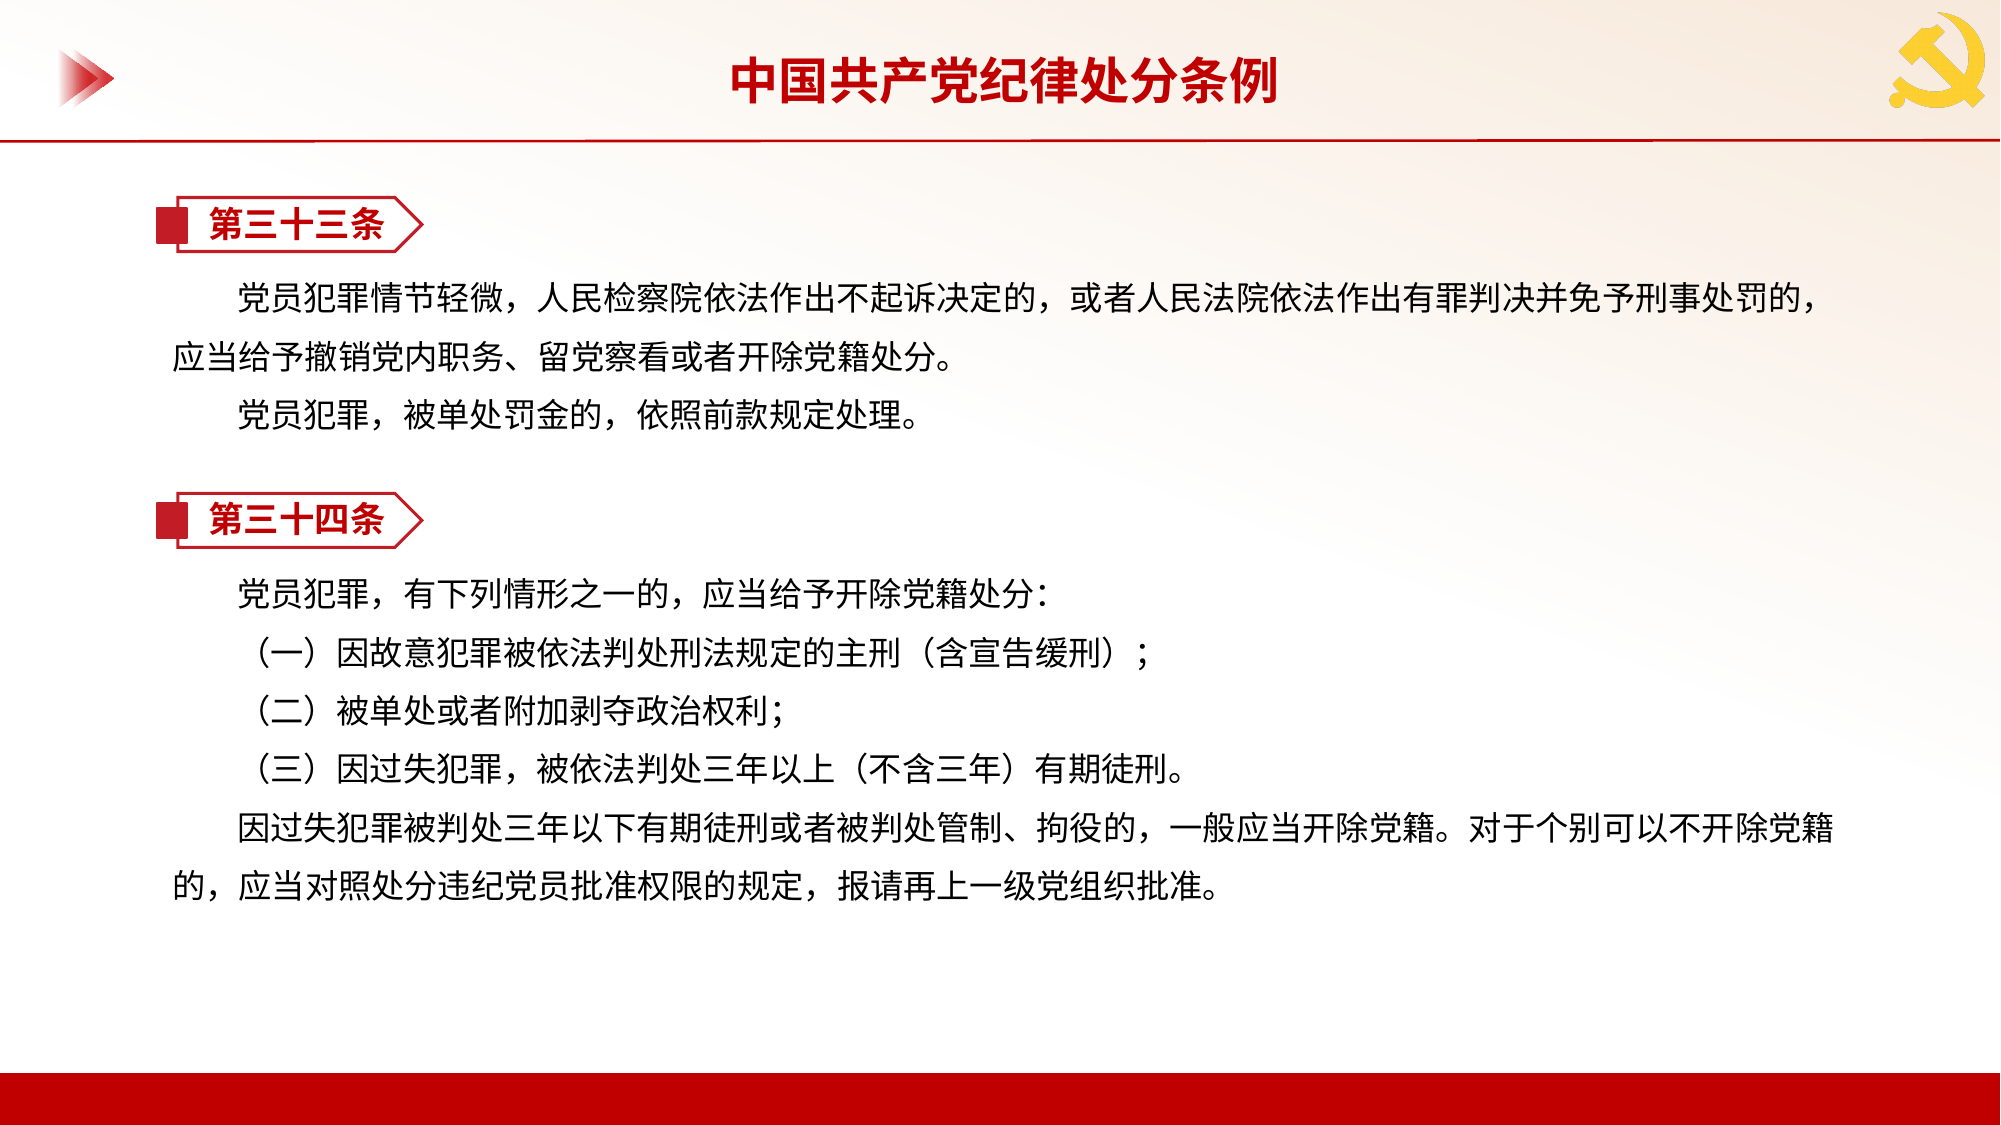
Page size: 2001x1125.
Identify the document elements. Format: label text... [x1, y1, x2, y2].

text_box [0, 1072, 2000, 1125]
picture [1889, 12, 1985, 108]
text_box 中国共产党纪律处分条例 [303, 29, 1705, 117]
text_box 党员犯罪情节轻微，人民检察院依法作出不起诉决定的，或者人民法院依法作出有罪判决并免予刑事处罚的，应当给予撤销党内职务、留党察看或者开除党籍处分。 党员犯罪，被单处罚金的，依照前款规定处理。 [157, 251, 1850, 334]
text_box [156, 490, 422, 549]
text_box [156, 194, 422, 253]
text_box 党员犯罪，有下列情形之一的，应当给予开除党籍处分： （一）因故意犯罪被依法判处刑法规定的主刑（含宣告缓刑）； （二）被单处或者附加剥夺政治权利； （三）因过失犯罪，被依法判处三年以上（不含三年）有期徒刑。 因过失犯罪被判处三年以下有期徒刑或者被判处管制、拘役的，一般应当开除党籍。对于个别可以不开除党籍的，应当对照处分违纪党员批准权限的规定，报请再上一级党组织批准。 [157, 547, 1850, 629]
